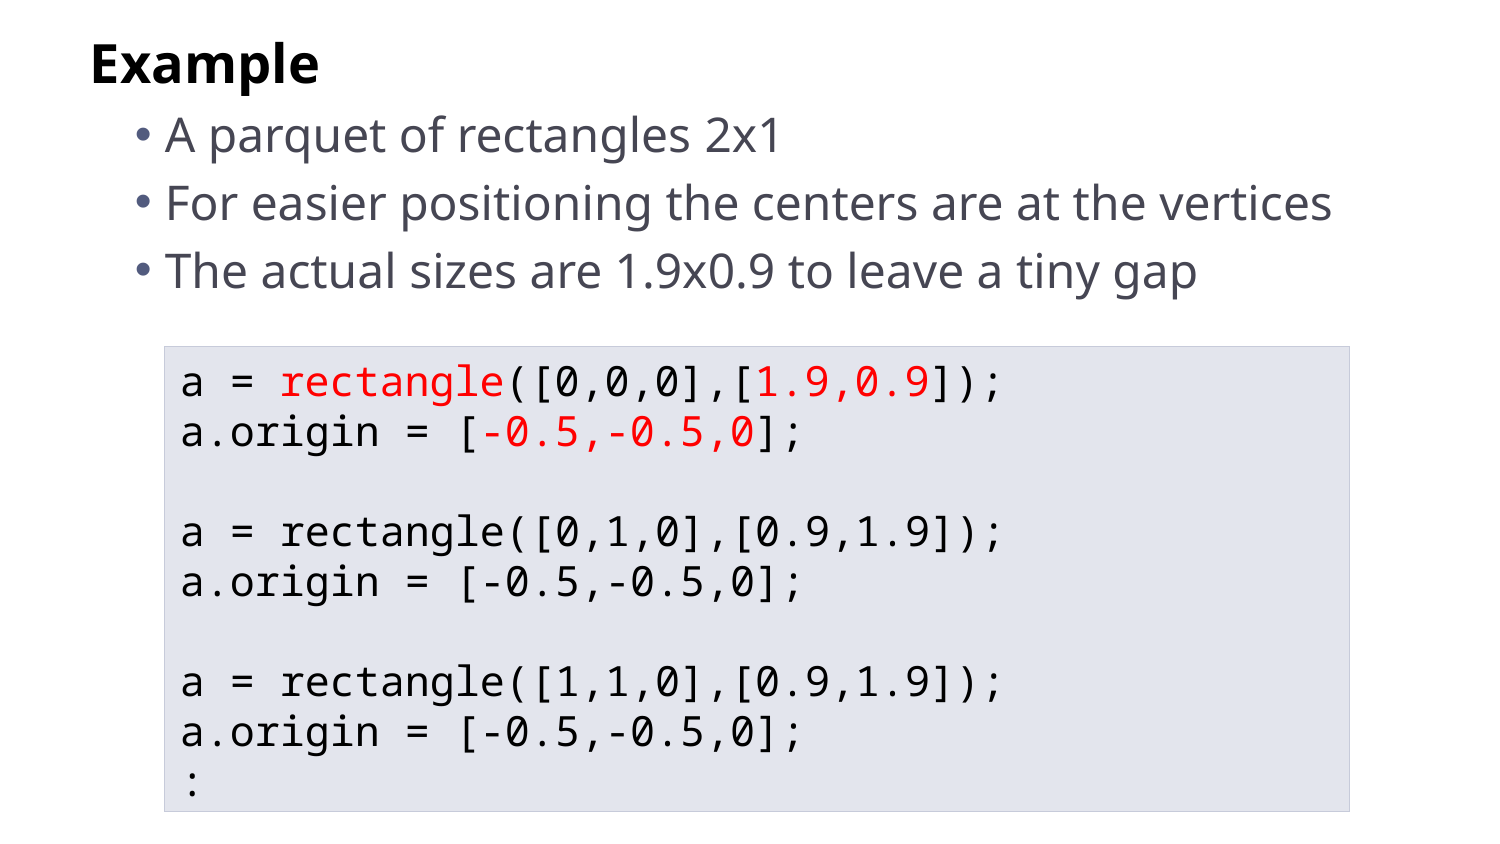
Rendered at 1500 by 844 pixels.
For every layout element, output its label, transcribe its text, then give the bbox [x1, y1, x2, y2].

text_box a = rectangle([0,0,0],[1.9,0.9]); a.origin = [-0.5,-0.5,0]; a = rectangle([0,1,0],[0.9,1.9]); a.origin = [-0.5,-0.5,0]; a = rectangle([1,1,0],[0.9,1.9]); a.origin = [-0.5,-0.5,0]; : [164, 346, 1350, 812]
list Example A parquet of rectangles 2х1 For easier positioning the centers are at the vertices The actual sizes are 1.9x0.9 to leave a tiny gap [75, 21, 1475, 835]
